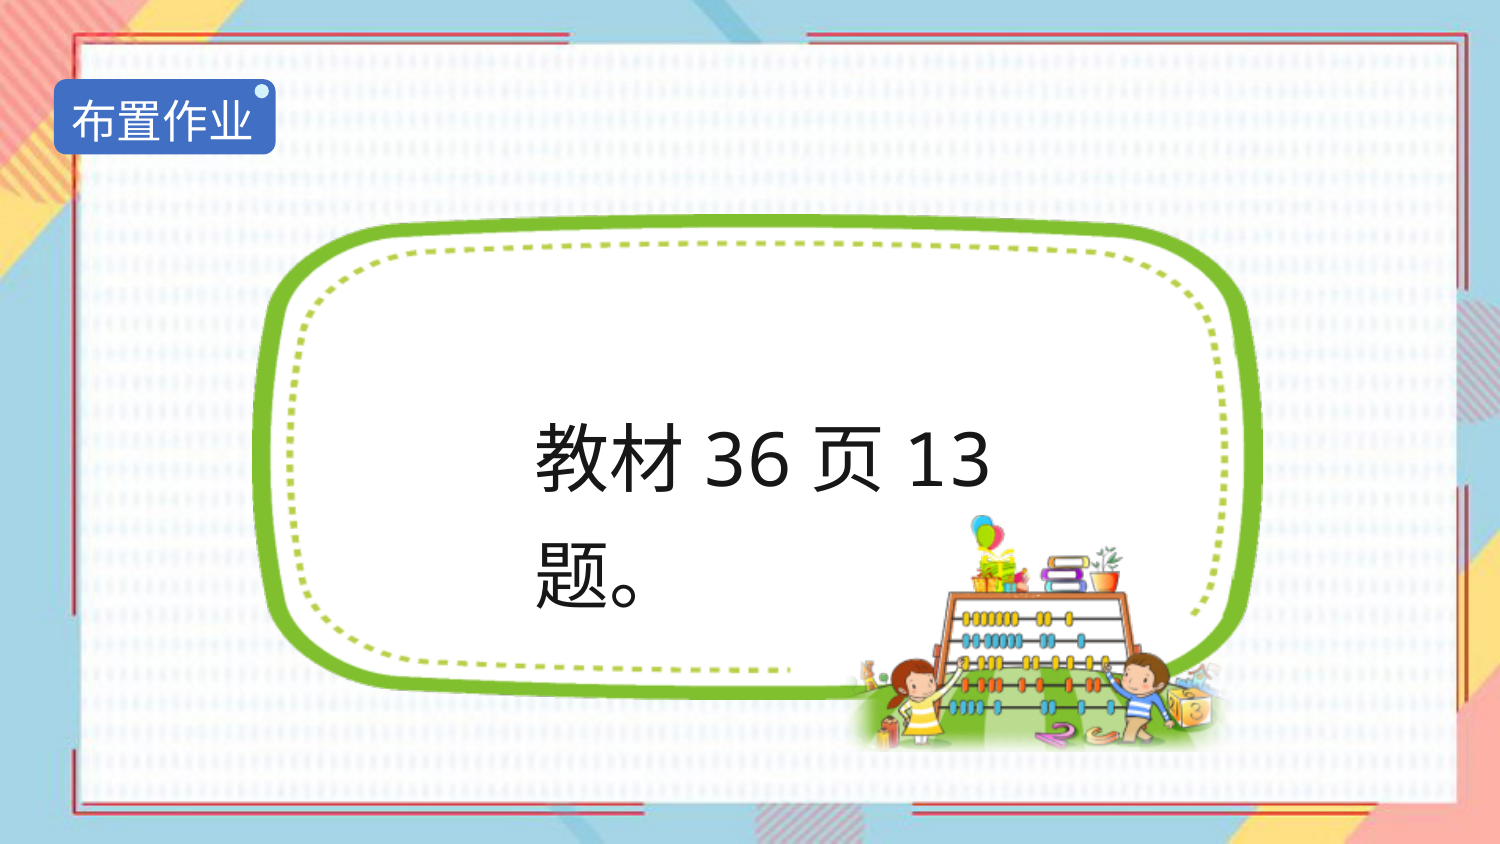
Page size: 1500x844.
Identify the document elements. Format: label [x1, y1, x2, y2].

text_box [252, 214, 1263, 752]
text_box [53, 79, 297, 155]
picture [0, 0, 1500, 844]
